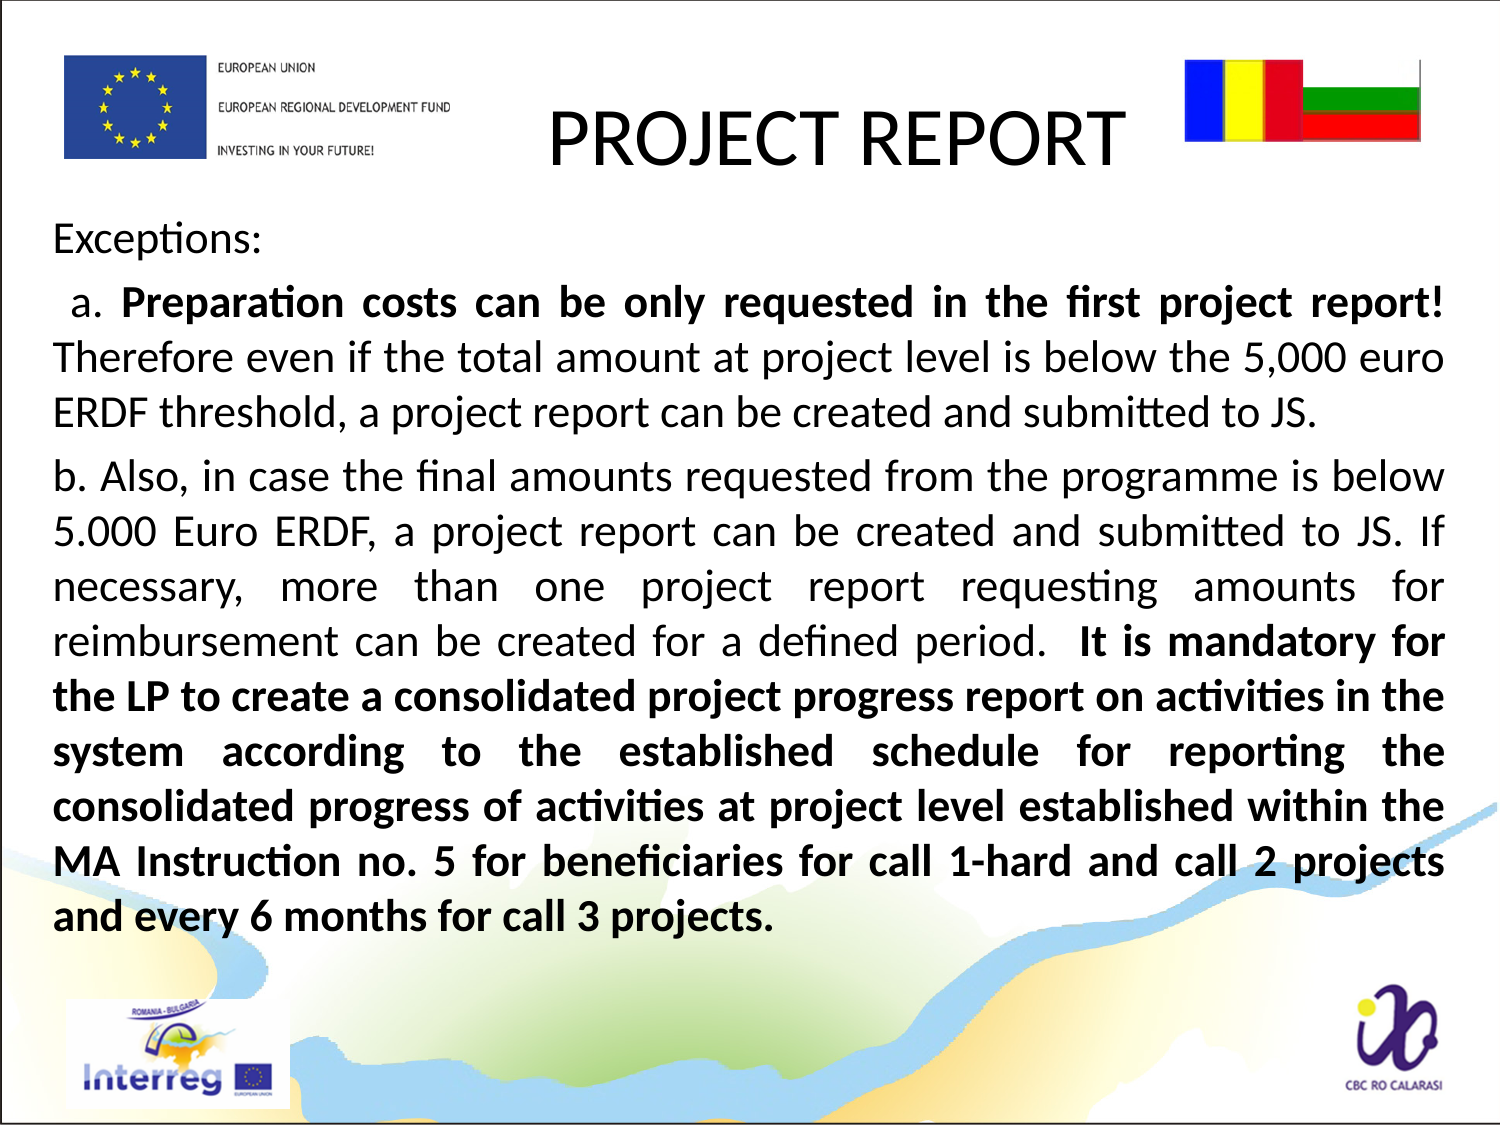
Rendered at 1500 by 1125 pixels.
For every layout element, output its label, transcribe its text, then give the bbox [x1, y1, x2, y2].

title PROJECT REPORT [499, 64, 1176, 199]
picture [0, 0, 1500, 1125]
list Exceptions: a. Preparation costs can be only requested in the first project report! Therefore even if the total amount at project level is below the 5,000 euro ERDF threshold, a project report can be created and submitted to JS. b. Also, in case the final amounts requested from the programme is below 5.000 Euro ERDF, a project report can be created and submitted to JS. If necessary, more than one project report requesting amounts for reimbursement can be created for a defined period. It is mandatory for the LP to create a consolidated project progress report on activities in the system according to the established schedule for reporting the consolidated progress of activities at project level established within the MA Instruction no. 5 for beneficiaries for call 1-hard and call 2 projects and every 6 months for call 3 projects. [37, 199, 1462, 1013]
